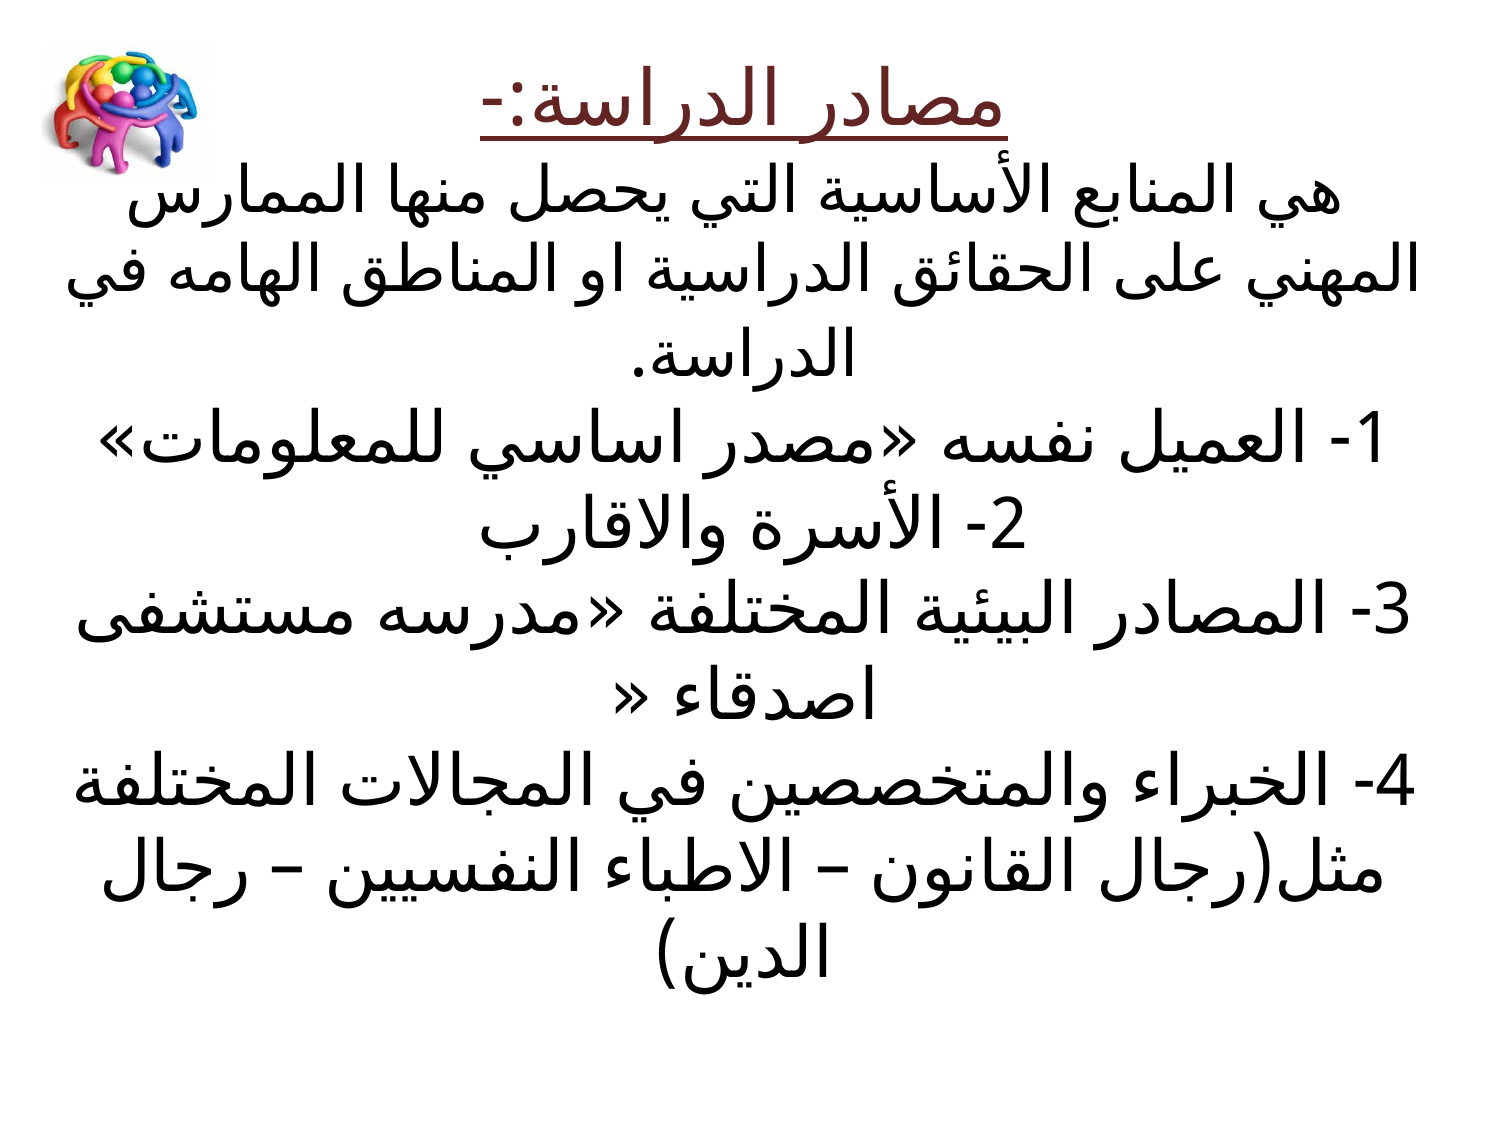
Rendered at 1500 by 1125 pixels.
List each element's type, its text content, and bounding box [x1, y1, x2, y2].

picture [41, 42, 212, 183]
title مصادر الدراسة:- هي المنابع الأساسية التي يحصل منها الممارس المهني على الحقائق الدراسية او المناطق الهامه في الدراسة. 1- العميل نفسه «مصدر اساسي للمعلومات» 2- الأسرة والاقارب 3- المصادر البيئية المختلفة «مدرسه مستشفى اصدقاء « 4- الخبراء والمتخصصين في المجالات المختلفة مثل(رجال القانون – الاطباء النفسيين – رجال الدين) [41, 30, 1447, 1094]
